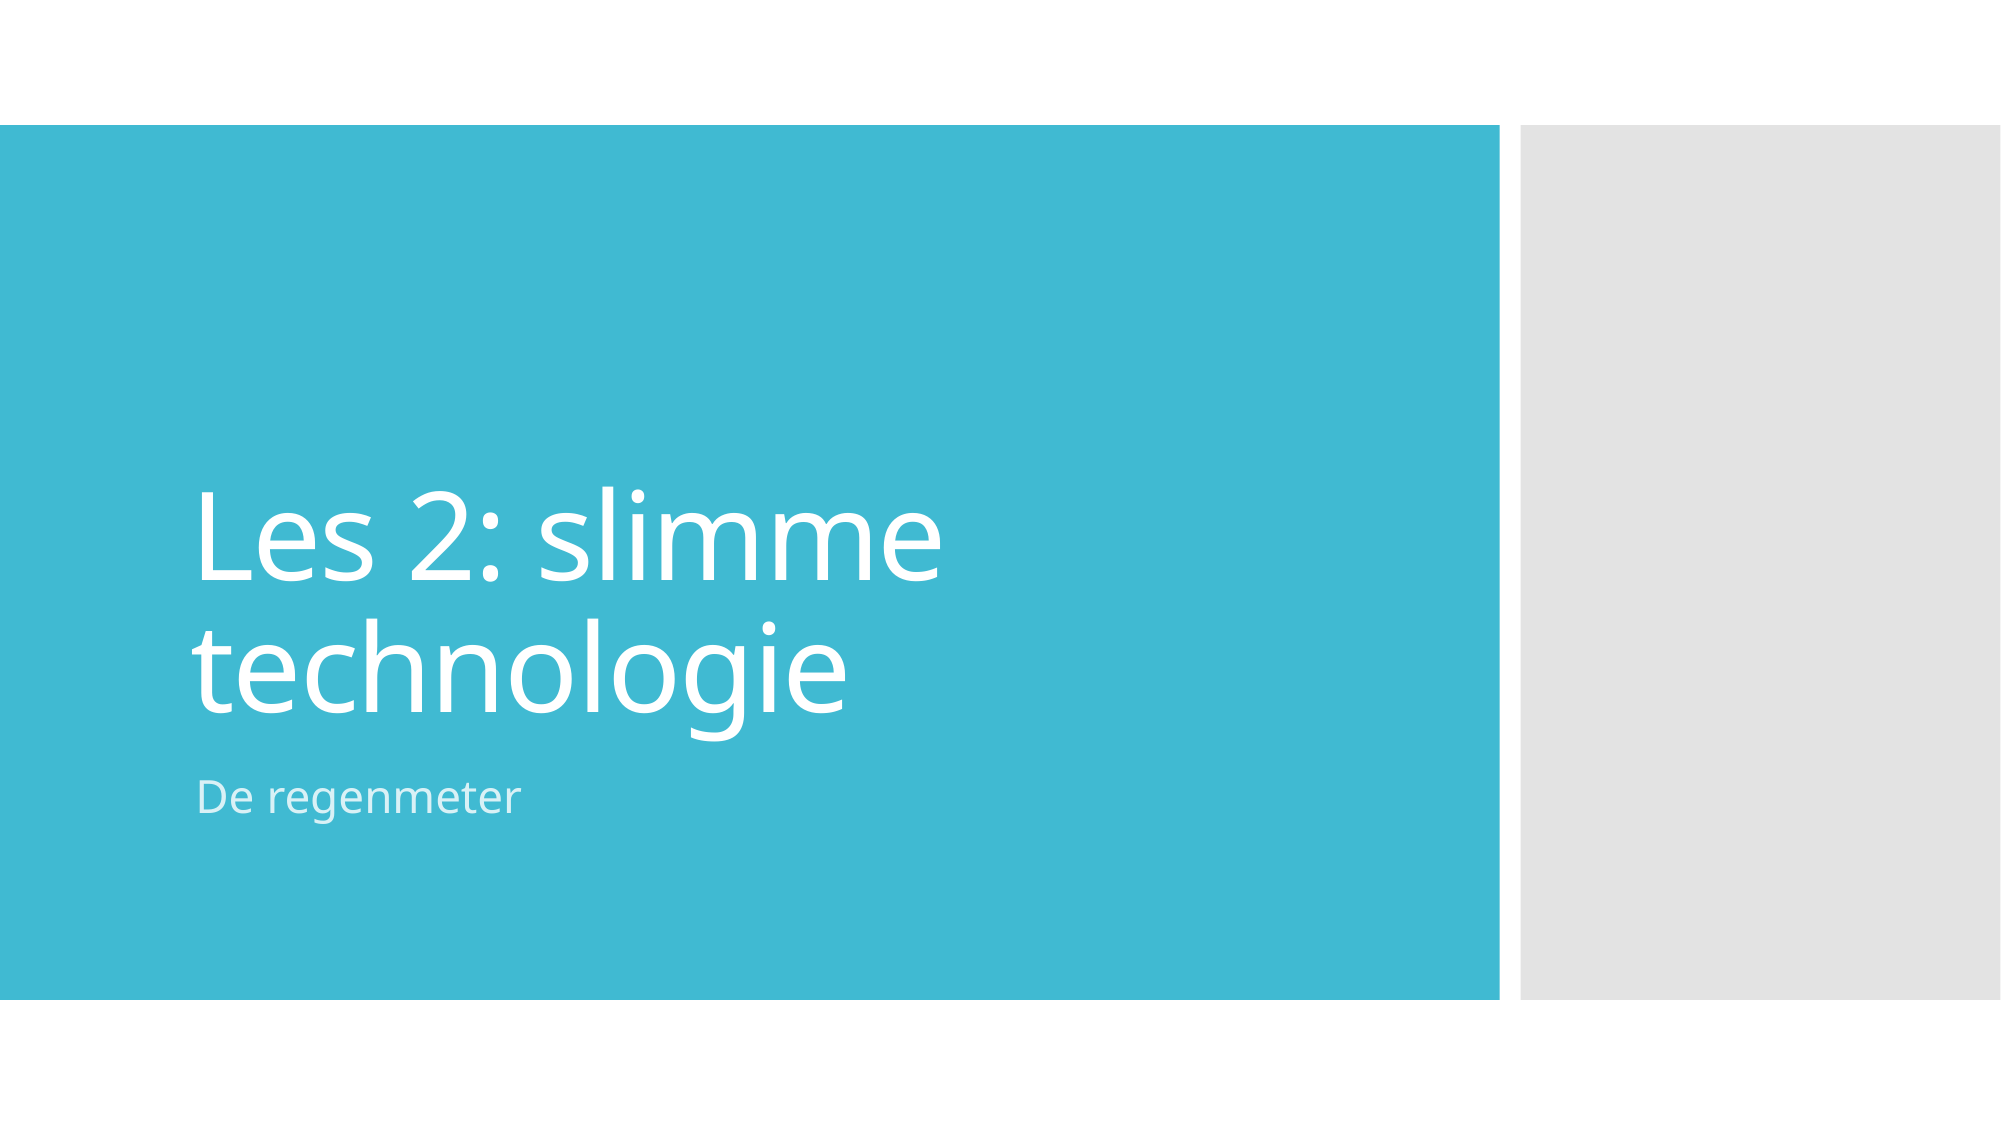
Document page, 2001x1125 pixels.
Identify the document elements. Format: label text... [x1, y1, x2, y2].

subtitle De regenmeter [180, 766, 1381, 917]
title Les 2: slimme technologie [175, 213, 1376, 747]
